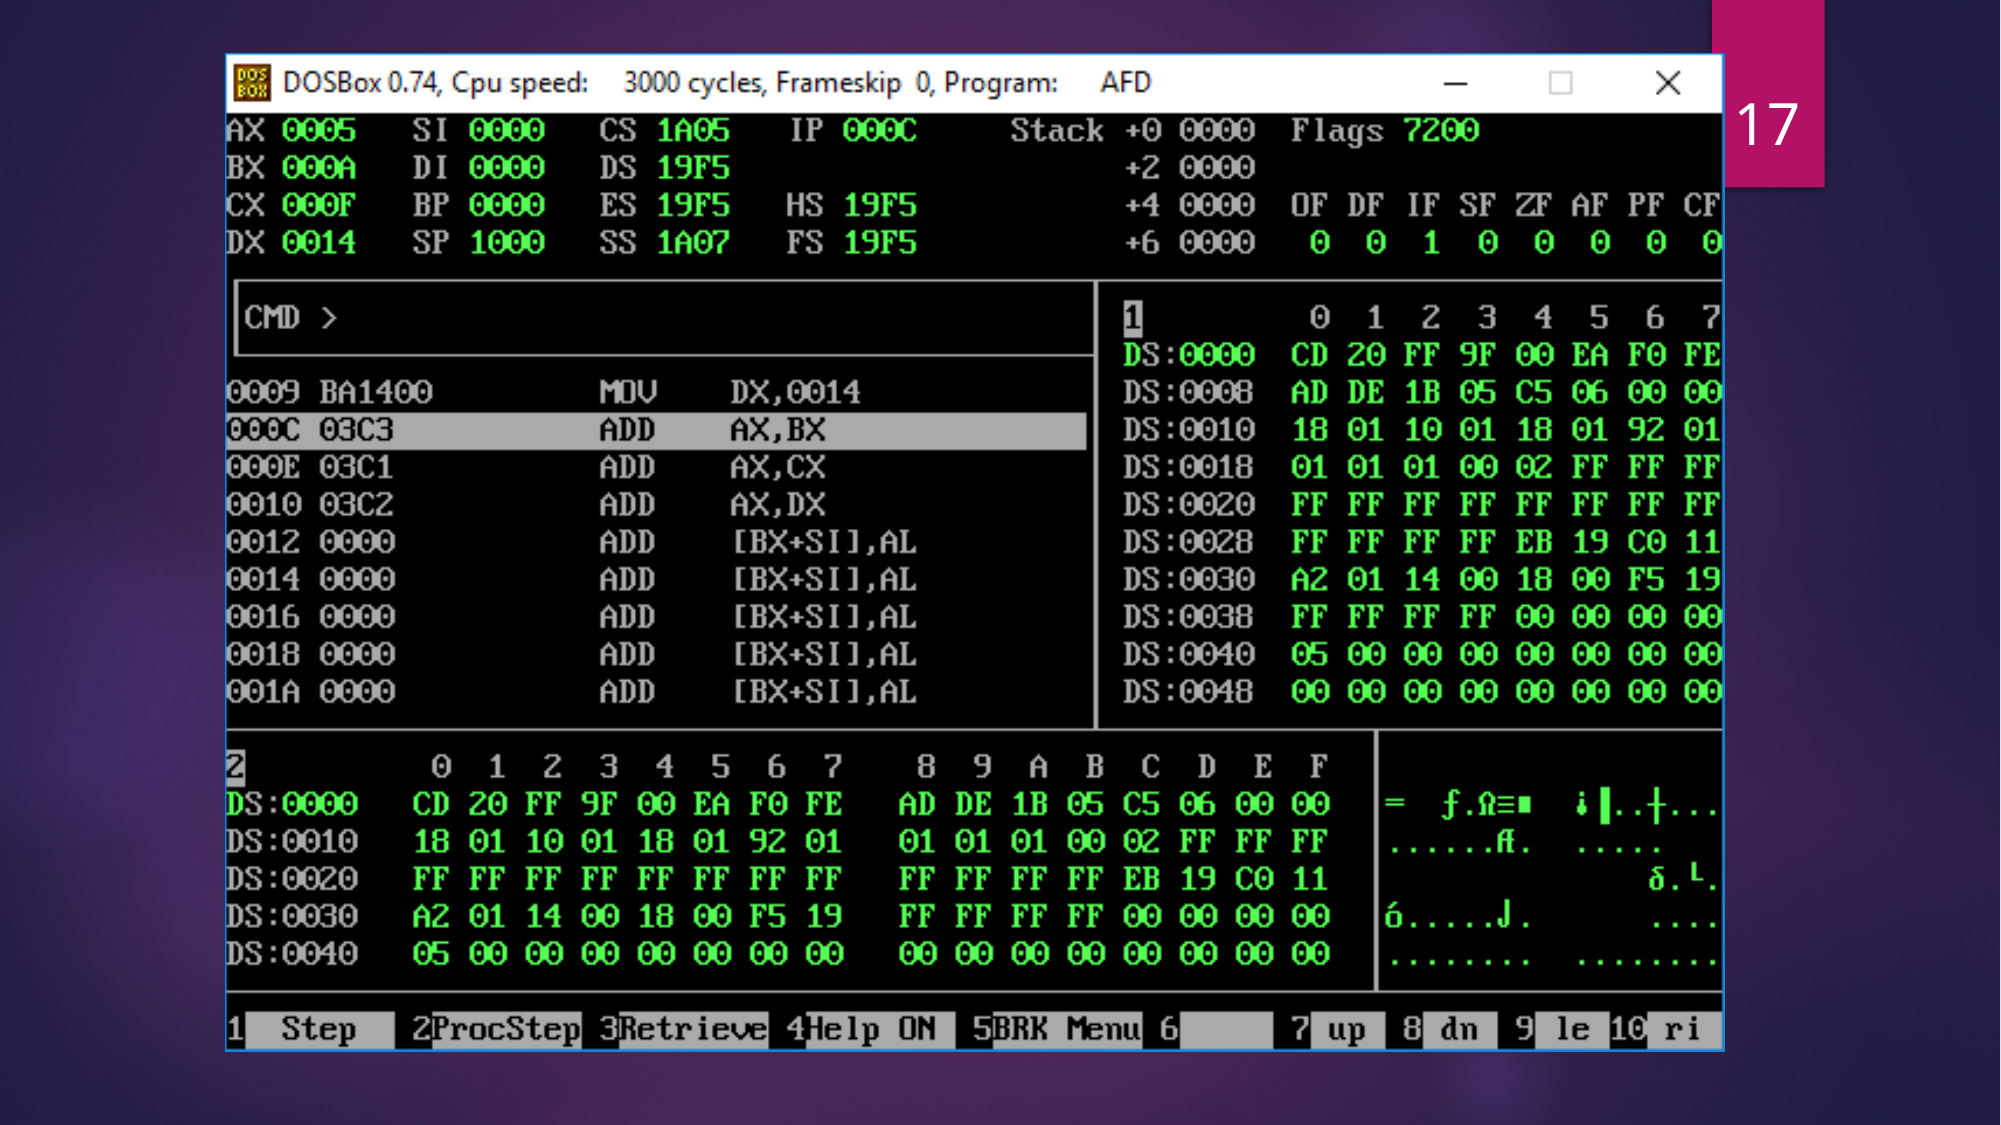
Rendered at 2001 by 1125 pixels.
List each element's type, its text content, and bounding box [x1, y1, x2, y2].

picture [0, 0, 1726, 1125]
slide_number 17 [1698, 48, 1836, 175]
